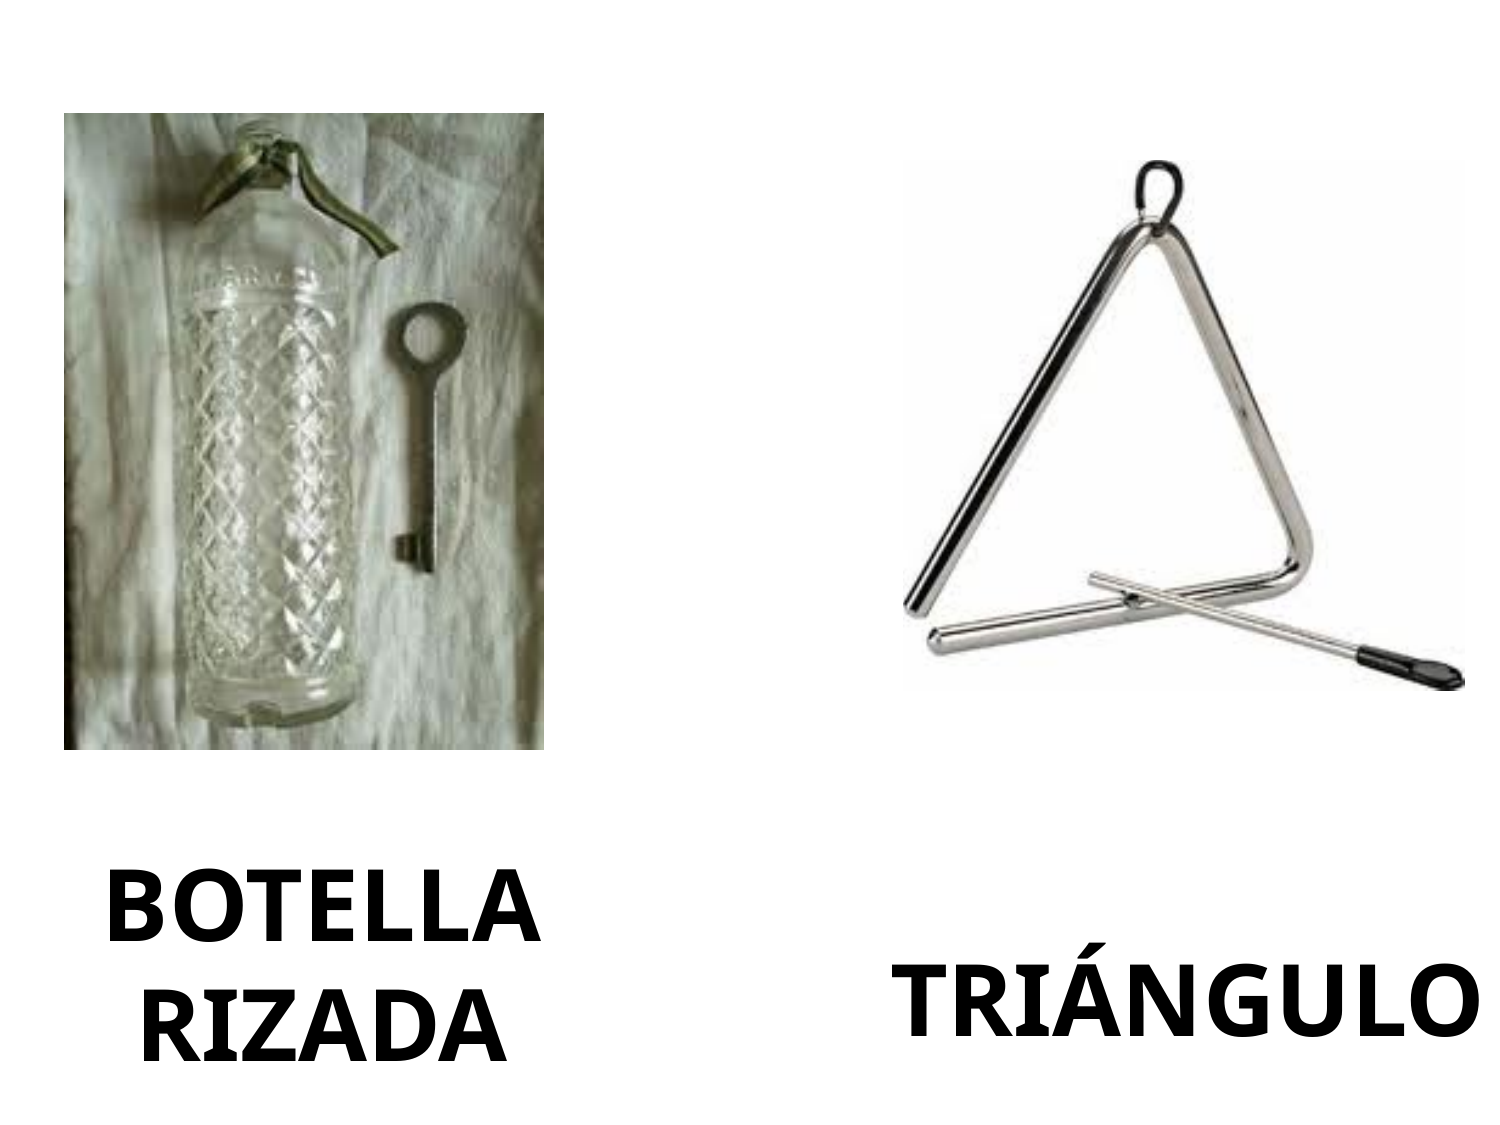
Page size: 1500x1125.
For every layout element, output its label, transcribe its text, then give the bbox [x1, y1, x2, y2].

text_box BOTELLA RIZADA [53, 834, 591, 1089]
picture [903, 160, 1465, 691]
picture [64, 113, 544, 750]
text_box TRIÁNGULO [844, 928, 1500, 1064]
